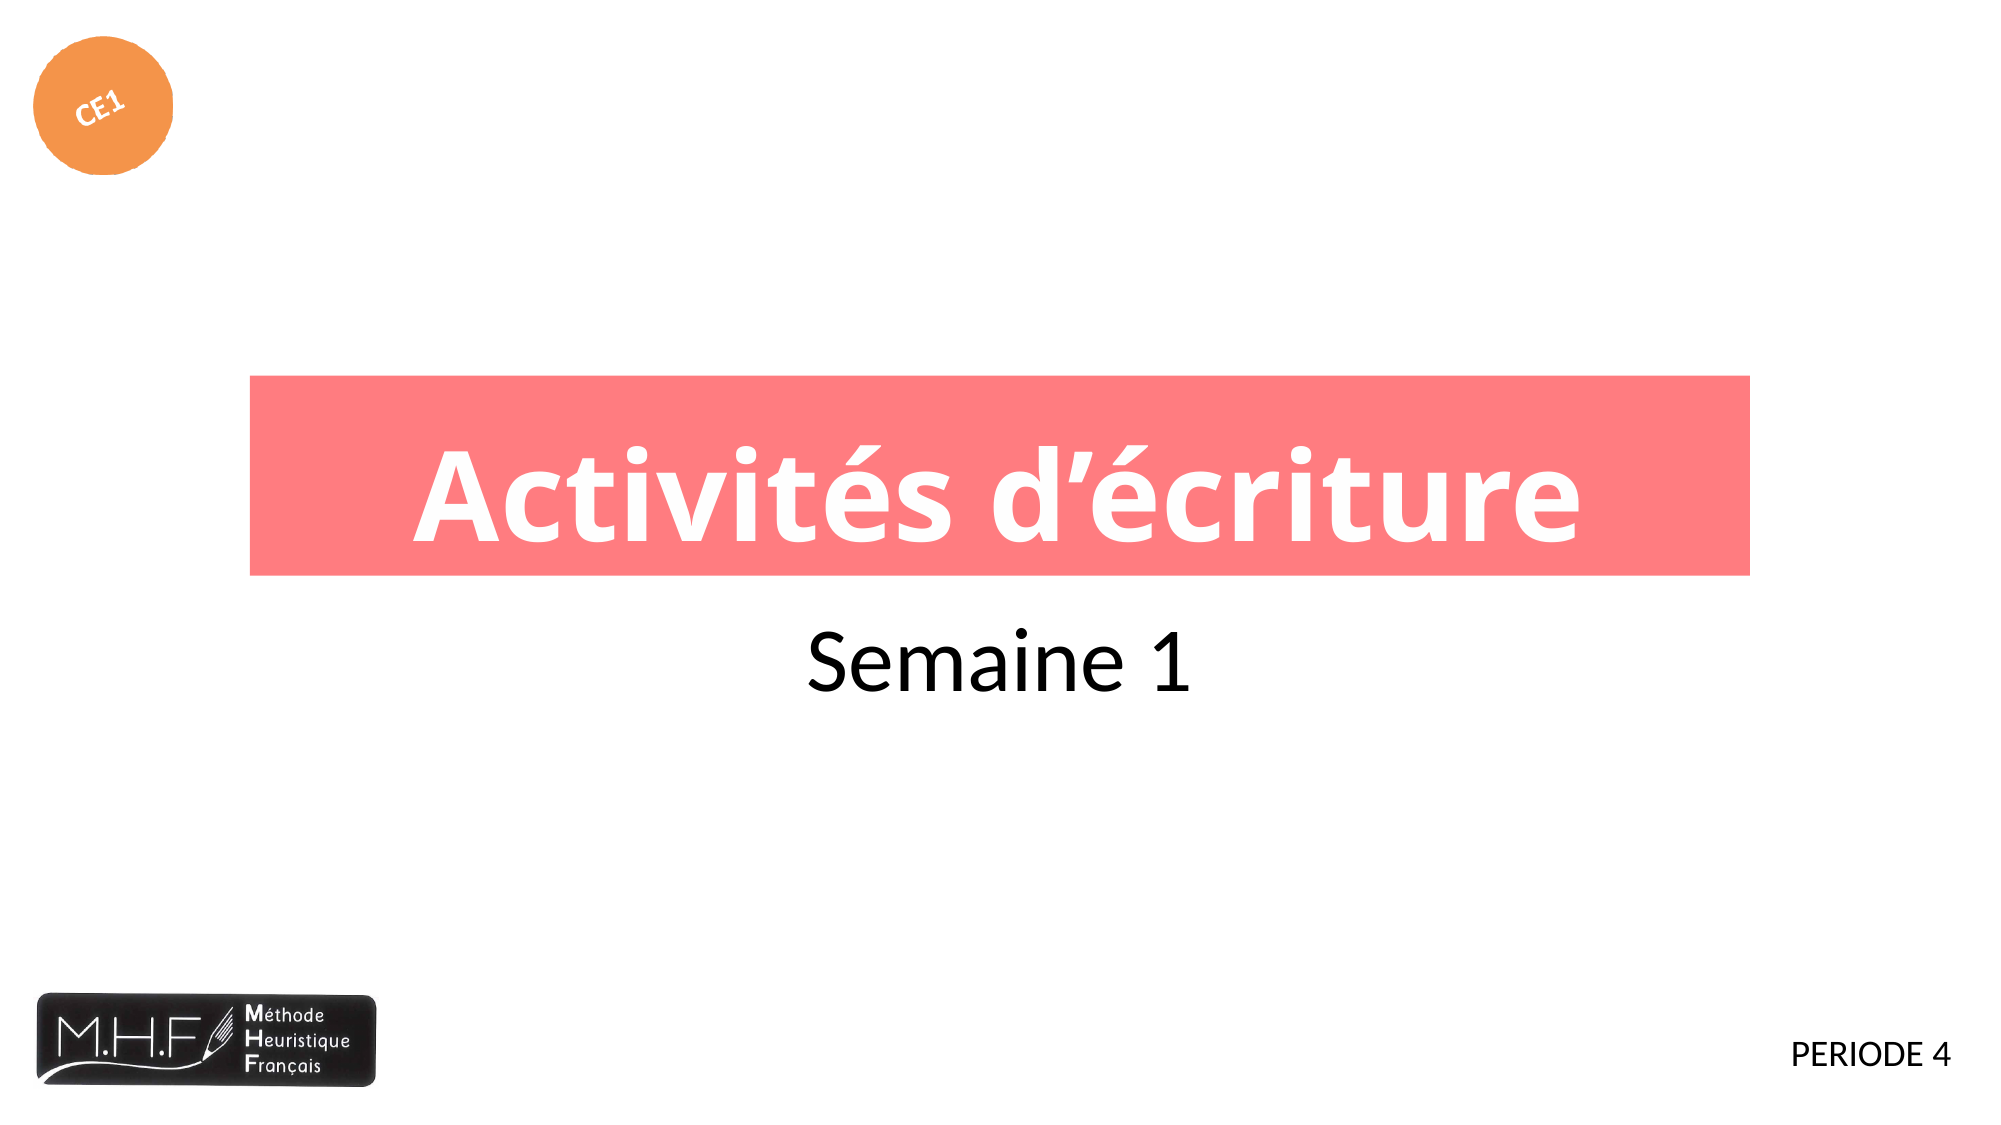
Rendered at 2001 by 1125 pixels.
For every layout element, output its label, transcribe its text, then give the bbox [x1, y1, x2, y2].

subtitle Semaine 1 [249, 604, 1750, 877]
picture [33, 36, 173, 175]
picture [33, 990, 379, 1089]
title Activités d’écriture [249, 375, 1750, 576]
text_box PERIODE 4 [1362, 1021, 1967, 1082]
